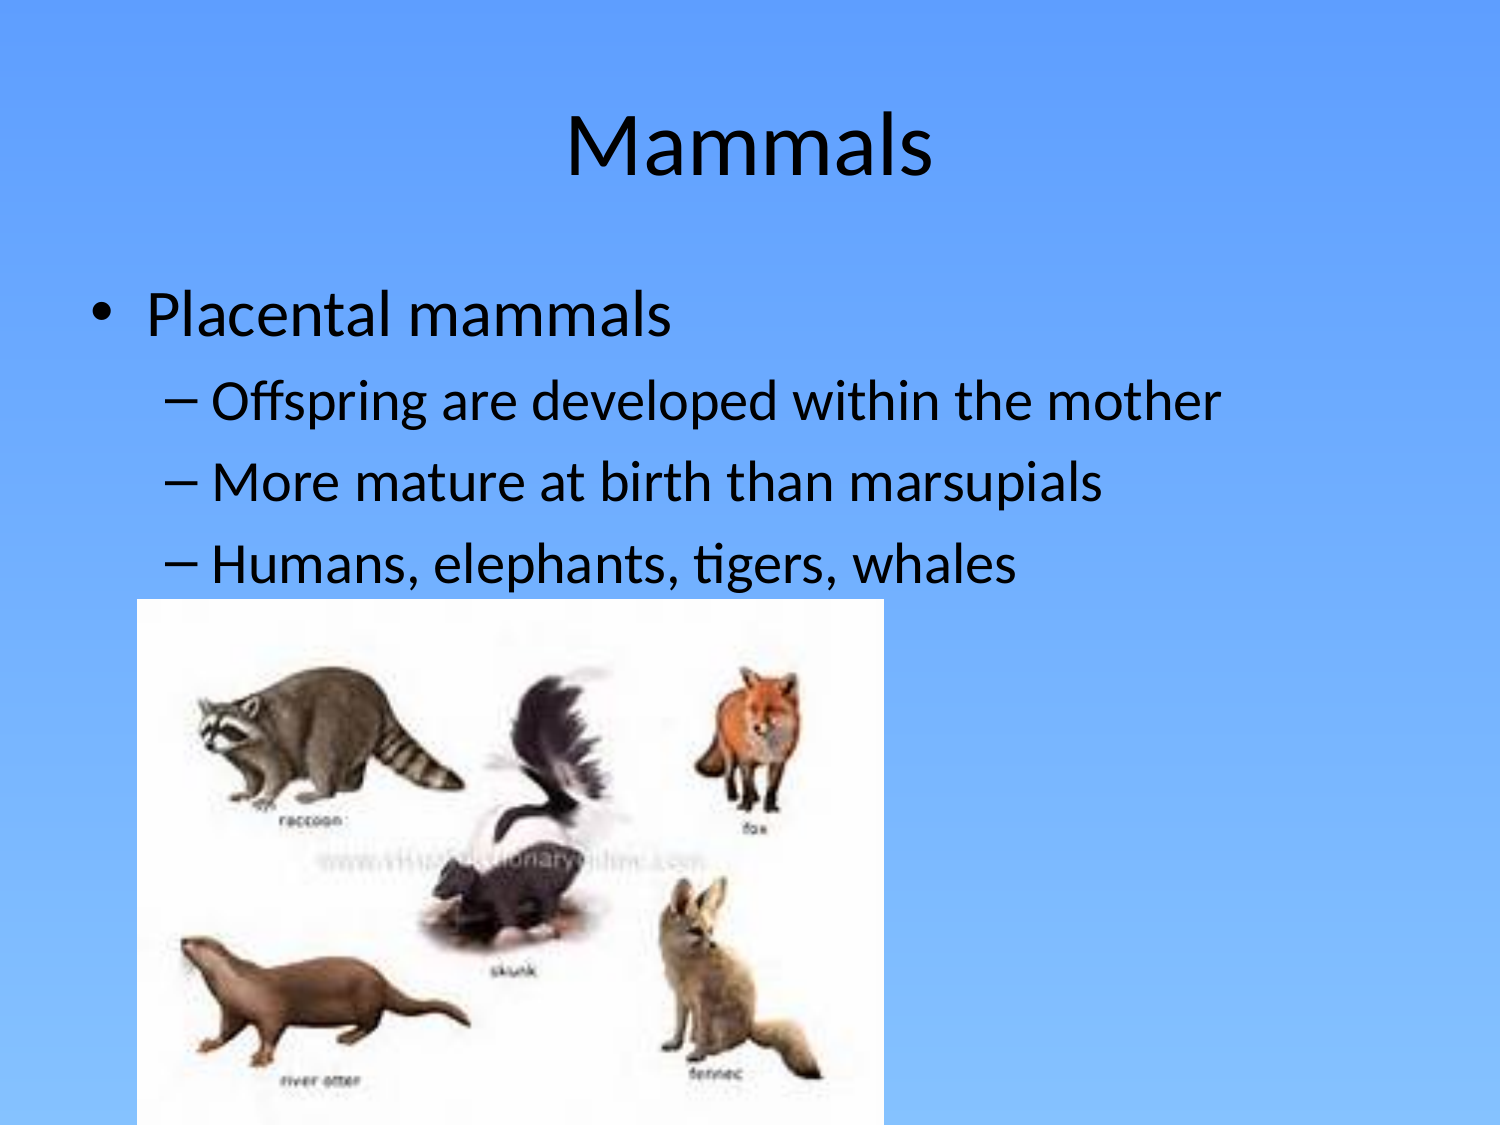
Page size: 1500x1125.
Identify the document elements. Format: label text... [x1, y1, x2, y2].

list Placental mammals Offspring are developed within the mother More mature at birth than marsupials Humans, elephants, tigers, whales [75, 262, 1425, 1005]
picture [137, 599, 884, 1125]
title Mammals [75, 45, 1425, 233]
